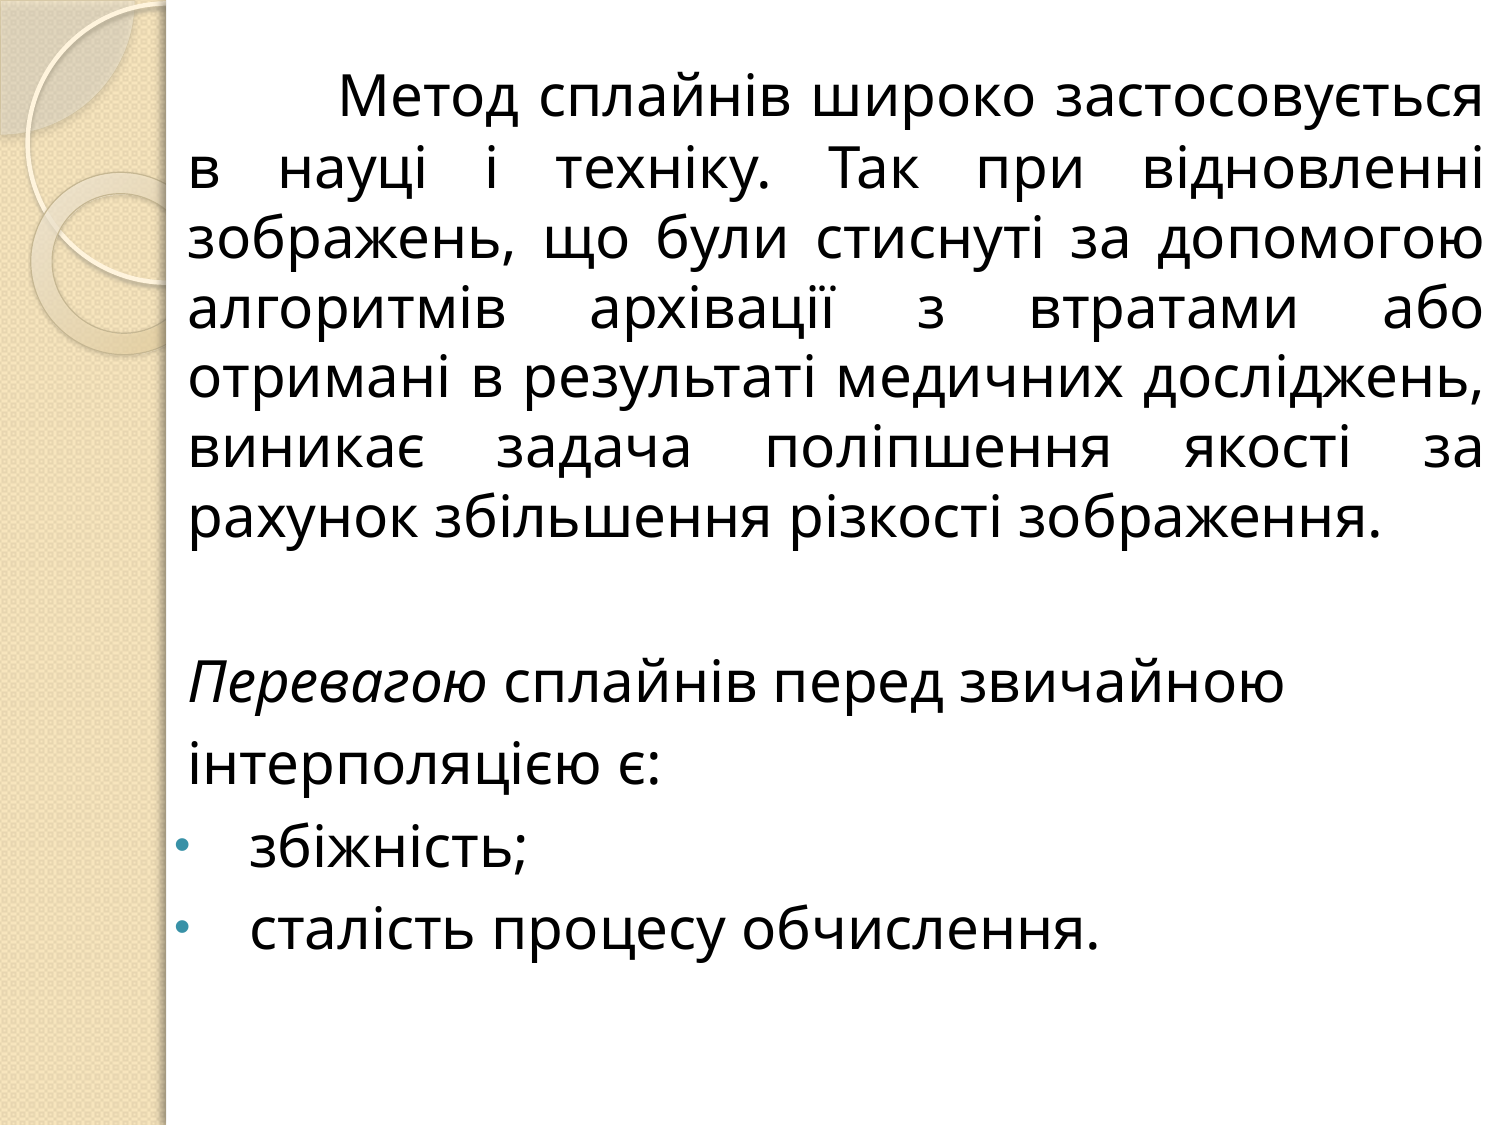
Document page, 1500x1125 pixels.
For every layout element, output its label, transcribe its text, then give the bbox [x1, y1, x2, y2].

text_box Метод сплайнів широко застосовується в науці і техніку. Так при відновленні зображень, що були стиснуті за допомогою алгоритмів архівації з втратами або отримані в результаті медичних досліджень, виникає задача поліпшення якості за рахунок збільшення різкості зображення. Пе­ре­ва­гою сплай­нів пе­ред зви­чай­ною ін­тер­по­ля­ці­єю є: збіжність; сталість процесу обчислення. [159, 42, 1500, 1124]
